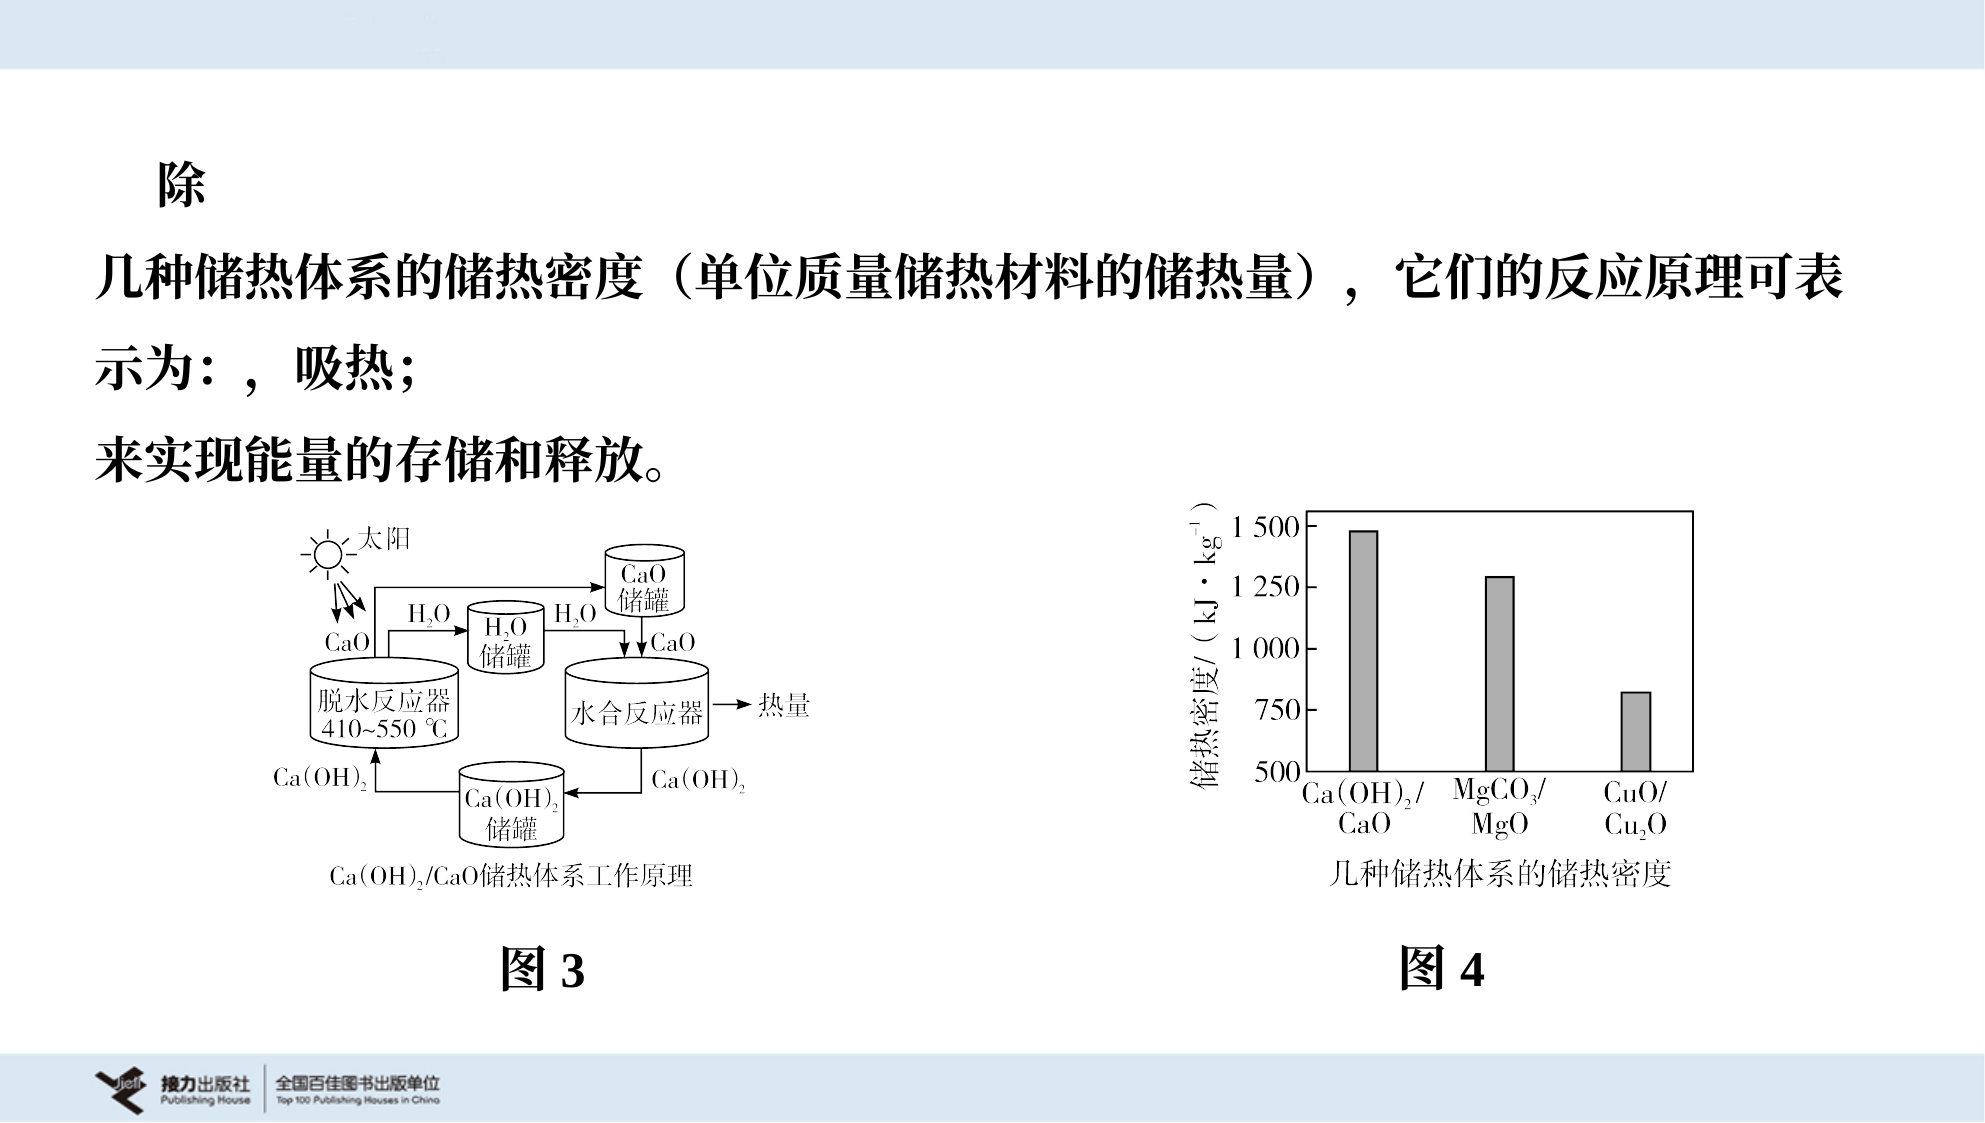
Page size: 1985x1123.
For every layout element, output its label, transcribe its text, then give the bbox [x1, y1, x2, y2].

text_box 图4 [1398, 908, 1485, 1056]
picture [0, 0, 1985, 1122]
text_box 图3 [498, 910, 586, 1057]
